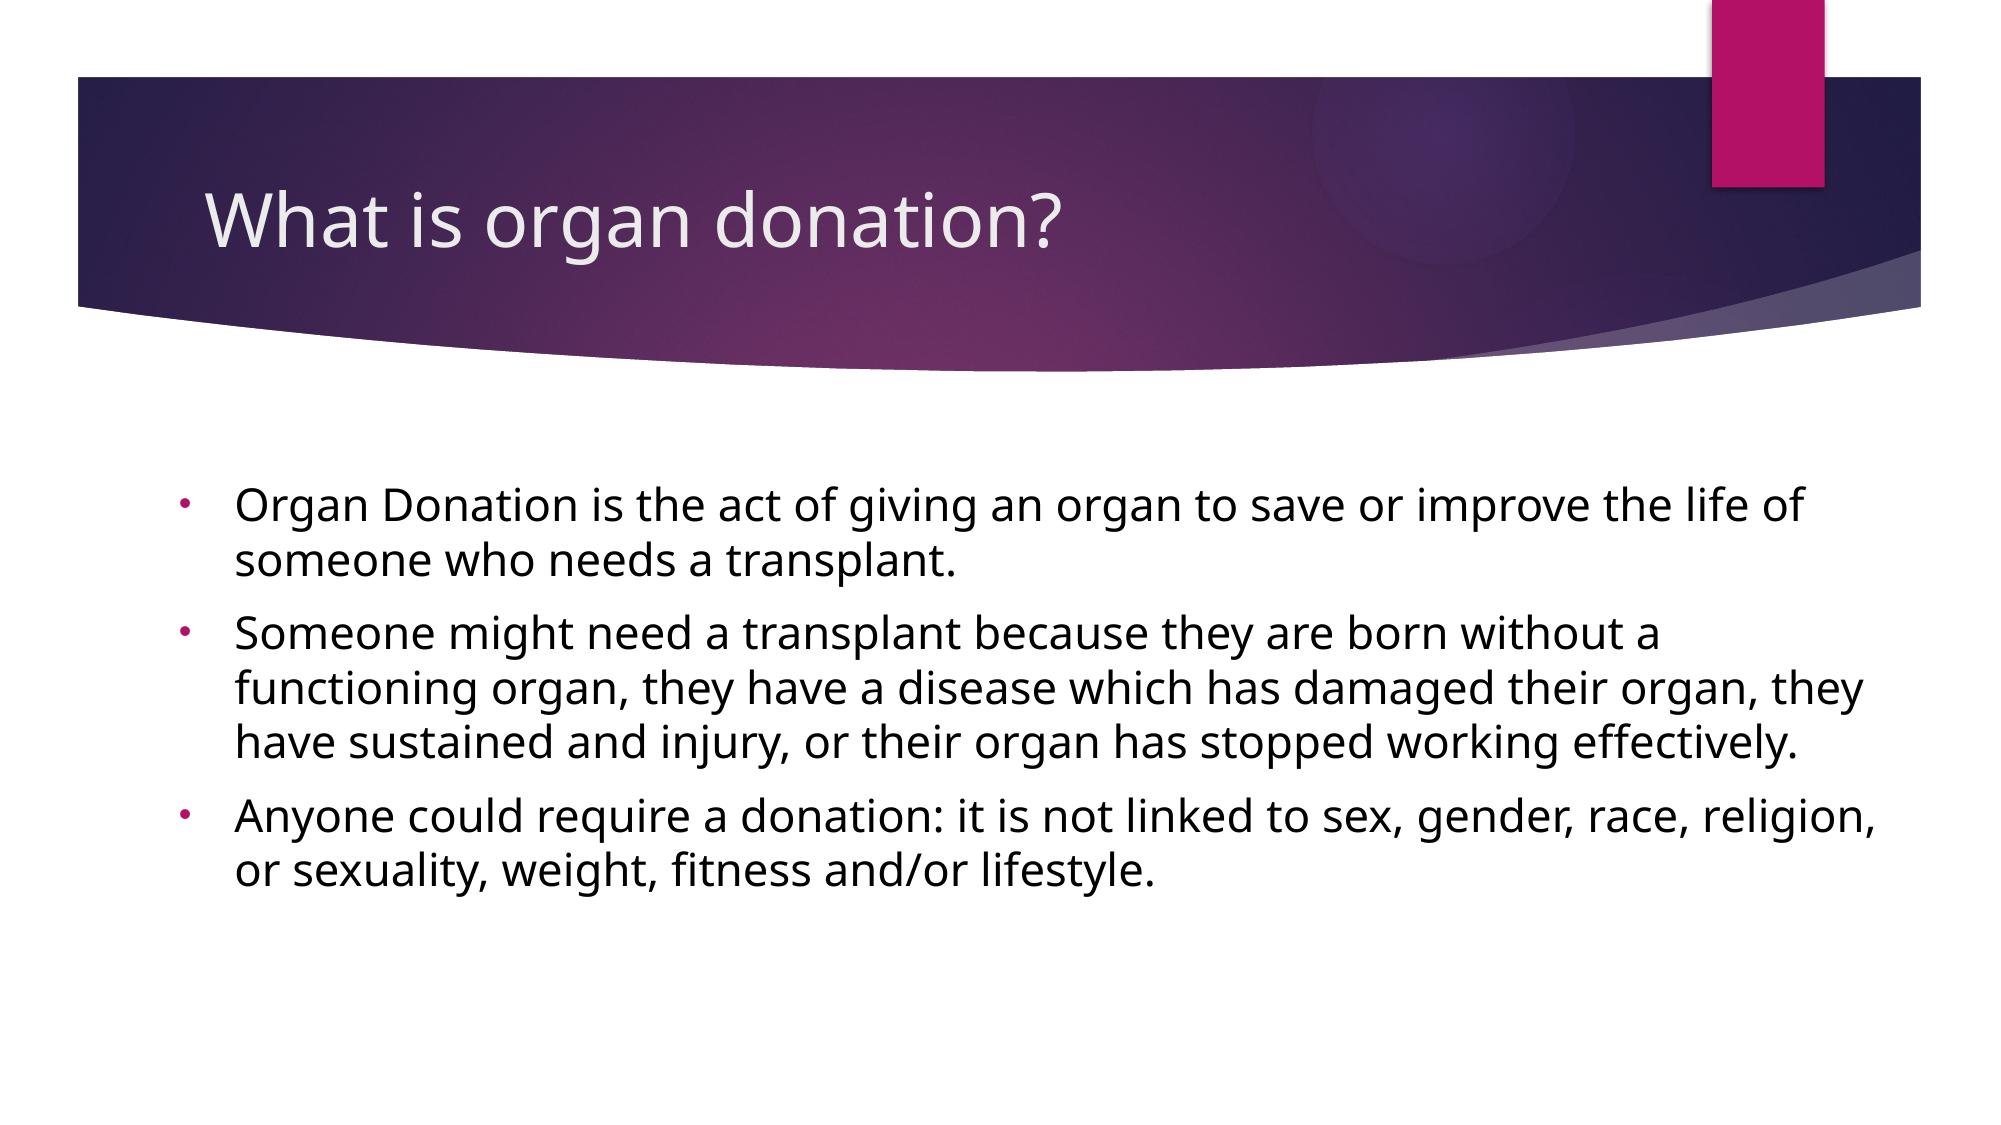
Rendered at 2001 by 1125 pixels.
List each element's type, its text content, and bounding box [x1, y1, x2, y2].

list Organ Donation is the act of giving an organ to save or improve the life of someone who needs a transplant. Someone might need a transplant because they are born without a functioning organ, they have a disease which has damaged their organ, they have sustained and injury, or their organ has stopped working effectively. Anyone could require a donation: it is not linked to sex, gender, race, religion, or sexuality, weight, fitness and/or lifestyle. [163, 468, 1899, 923]
title What is organ donation? [189, 159, 1627, 276]
